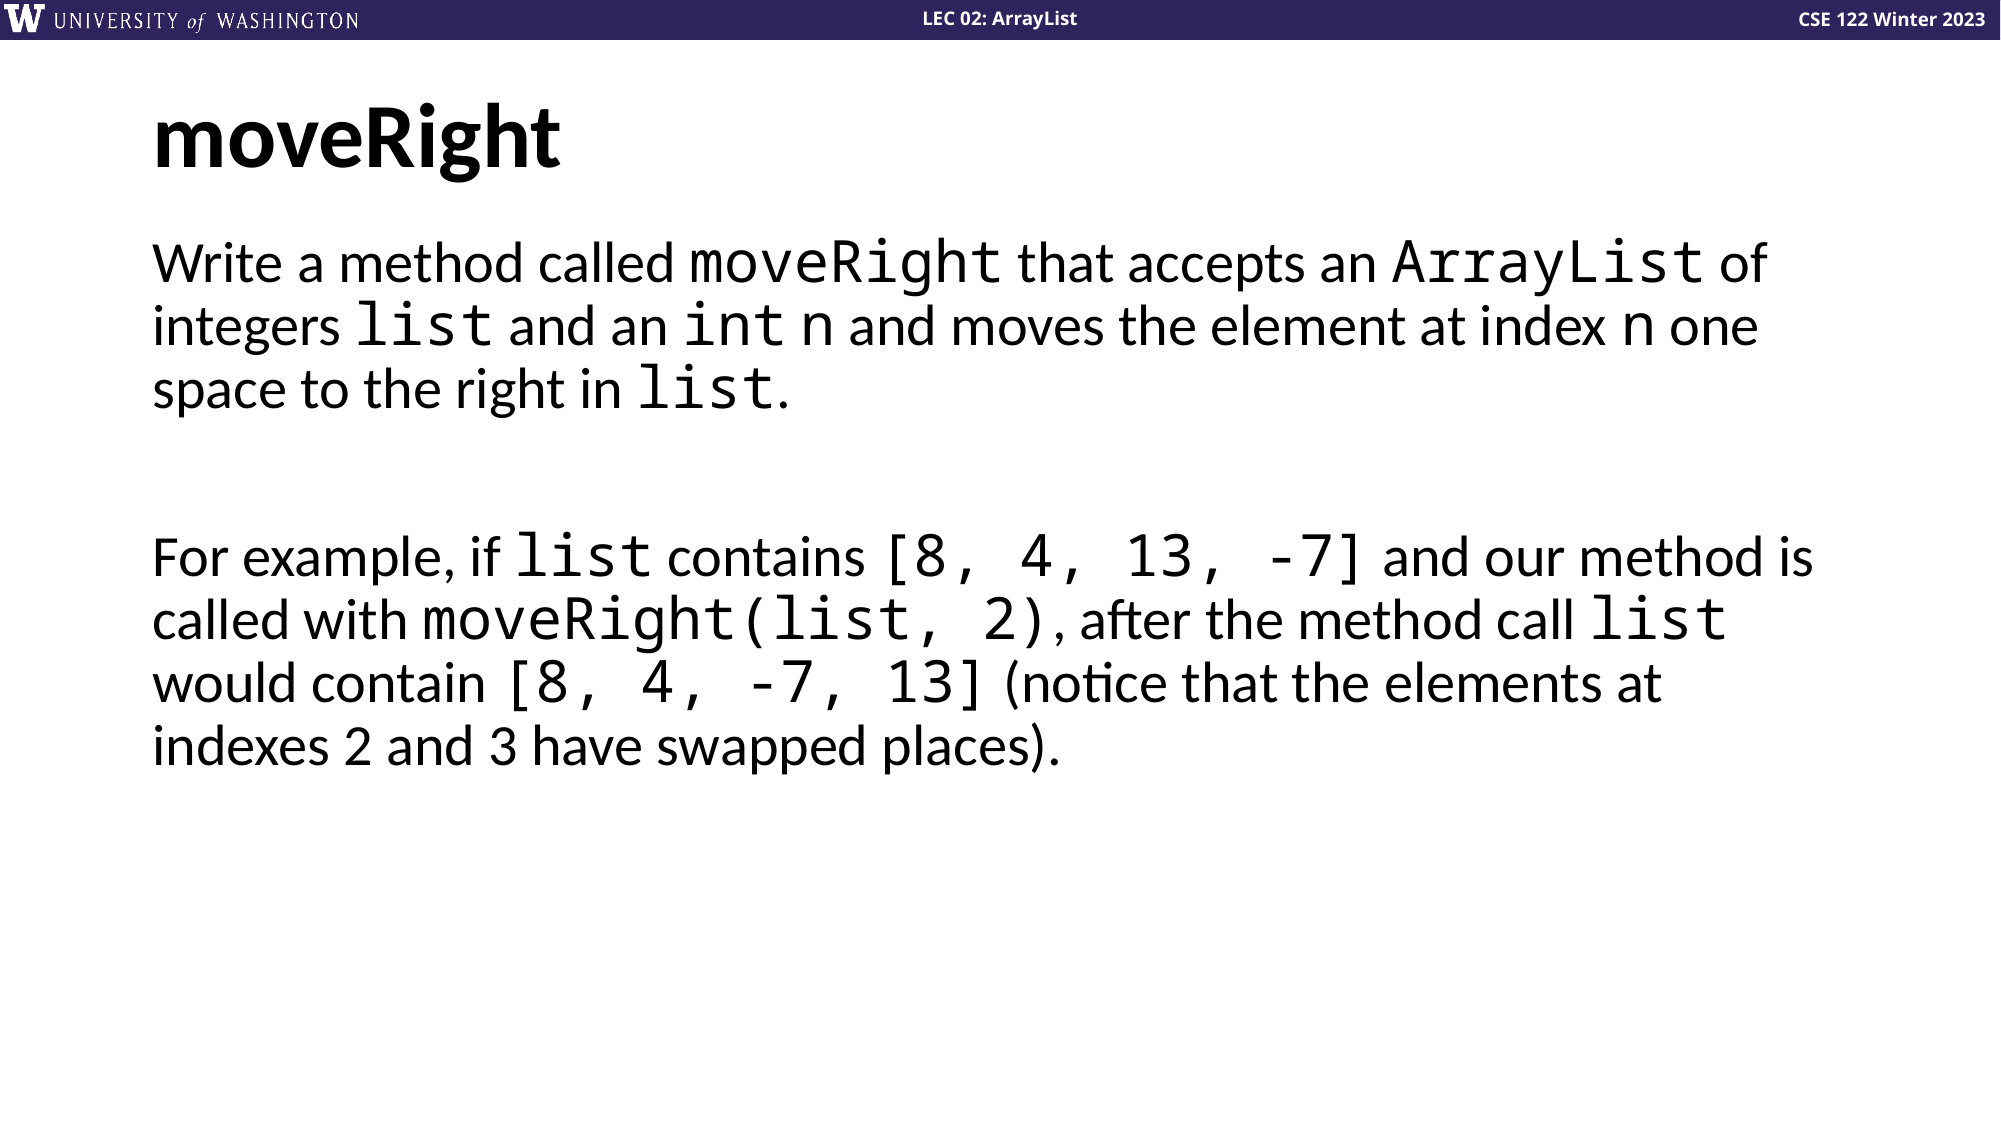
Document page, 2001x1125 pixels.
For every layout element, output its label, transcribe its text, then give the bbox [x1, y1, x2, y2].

picture [4, 4, 358, 33]
list Write a method called moveRight that accepts an ArrayList of integers list and an int n and moves the element at index n one space to the right in list. For example, if list contains [8, 4, 13, -7] and our method is called with moveRight(list, 2), after the method call list would contain [8, 4, -7, 13] (notice that the elements at indexes 2 and 3 have swapped places). [137, 224, 1863, 1014]
title moveRight [137, 74, 1863, 200]
